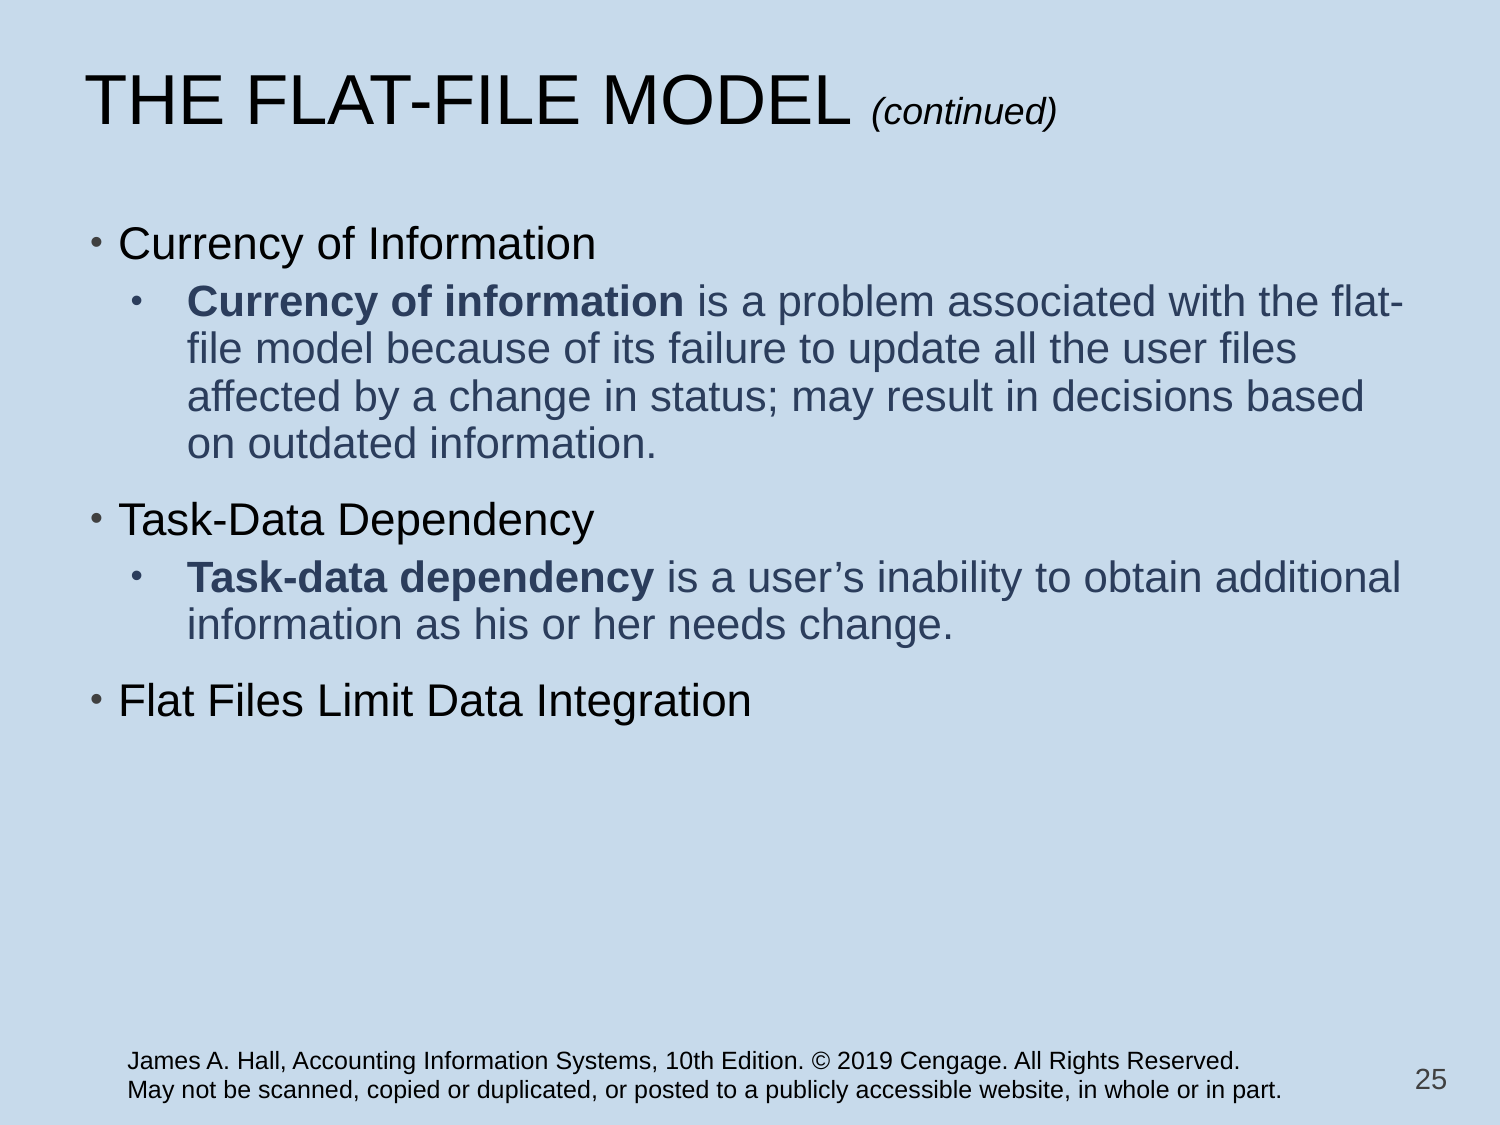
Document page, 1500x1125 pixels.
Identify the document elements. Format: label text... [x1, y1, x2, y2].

list Currency of Information Currency of information is a problem associated with the flat-file model because of its failure to update all the user files affected by a change in status; may result in decisions based on outdated information. Task-Data Dependency Task-data dependency is a user’s inability to obtain additional information as his or her needs change. Flat Files Limit Data Integration [75, 212, 1426, 1000]
slide_number 25 [1400, 1052, 1488, 1113]
title THE FLAT-FILE MODEL (continued) [69, 62, 1420, 188]
